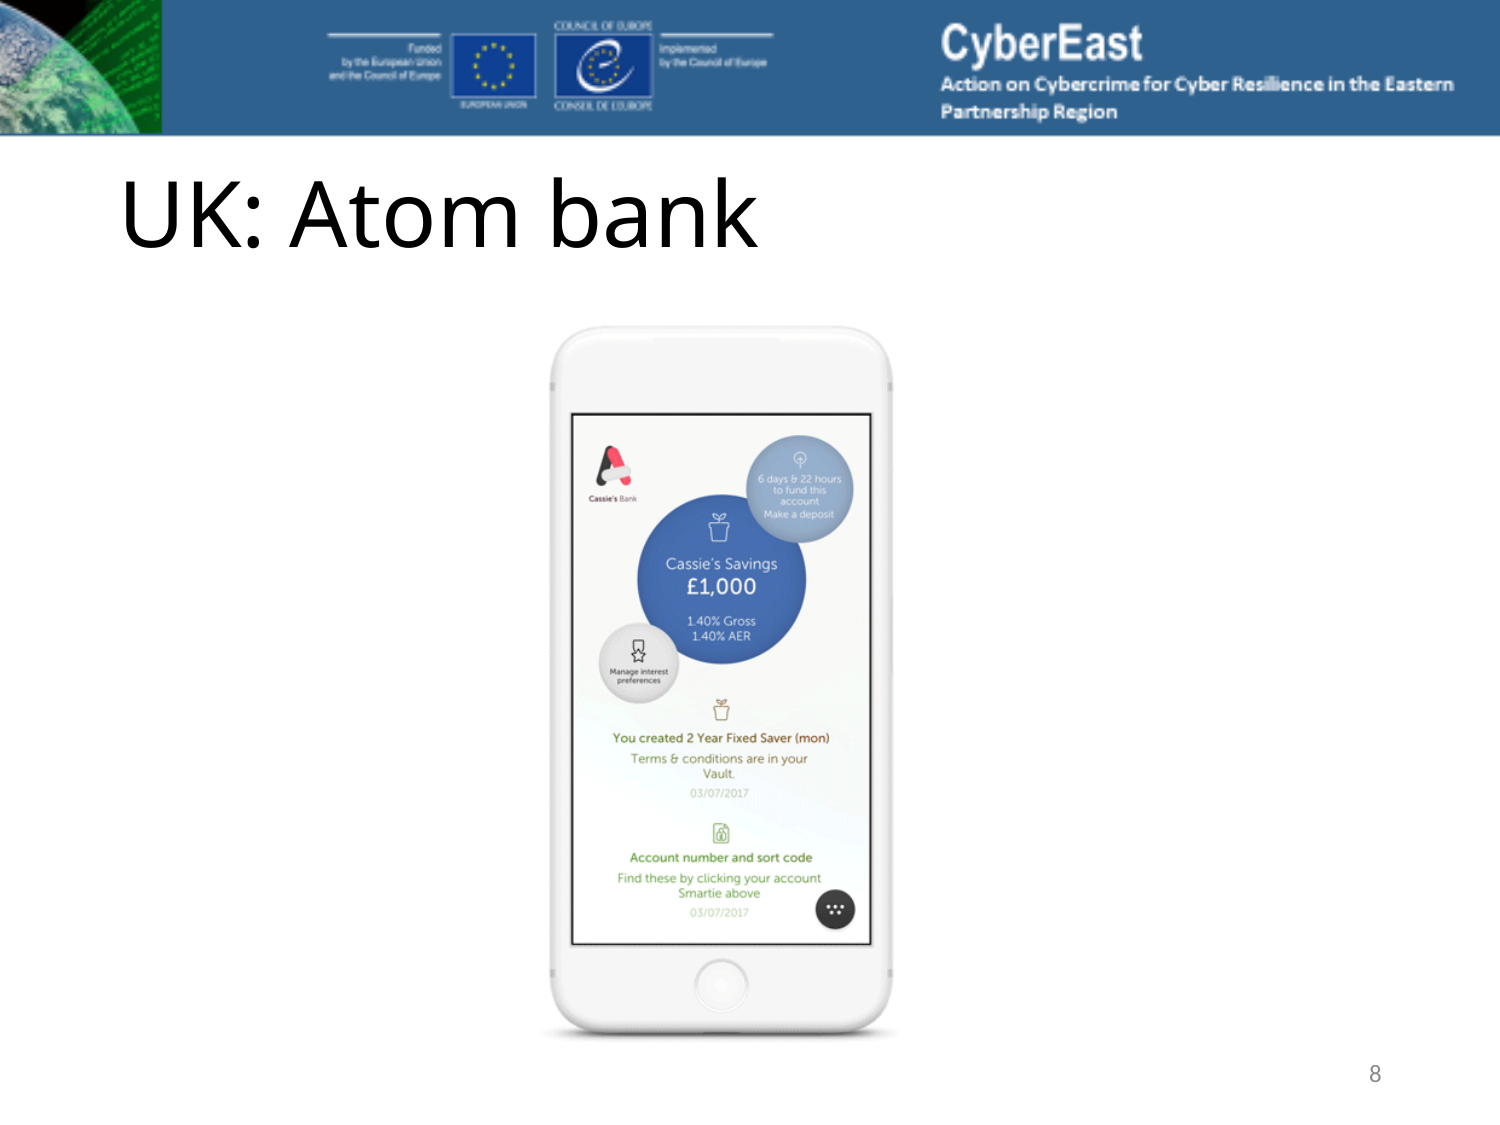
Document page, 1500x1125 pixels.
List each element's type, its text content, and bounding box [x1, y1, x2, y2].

slide_number 8 [1059, 1042, 1397, 1103]
title UK: Atom bank [103, 59, 1397, 278]
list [534, 312, 915, 1055]
picture [0, 0, 1500, 1125]
